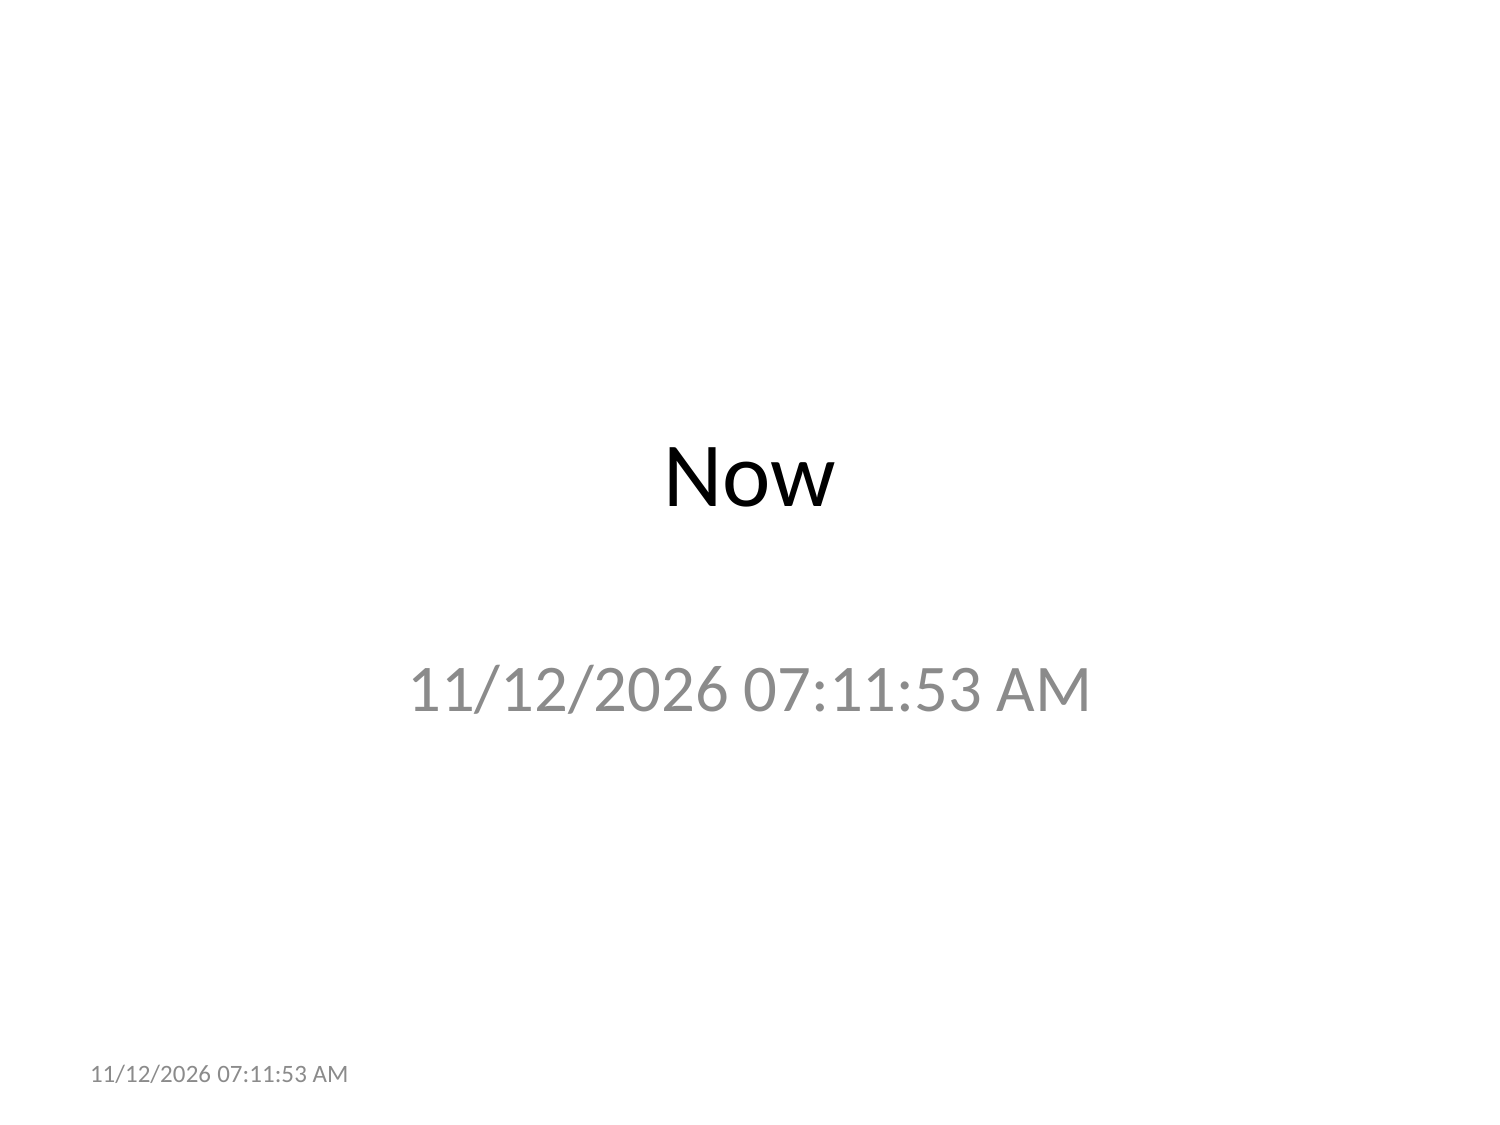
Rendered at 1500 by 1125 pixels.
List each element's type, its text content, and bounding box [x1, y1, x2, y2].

subtitle 2011-12-19 10:20:04 AM [225, 637, 1275, 925]
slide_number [75, 1042, 425, 1103]
title Now [112, 349, 1388, 591]
